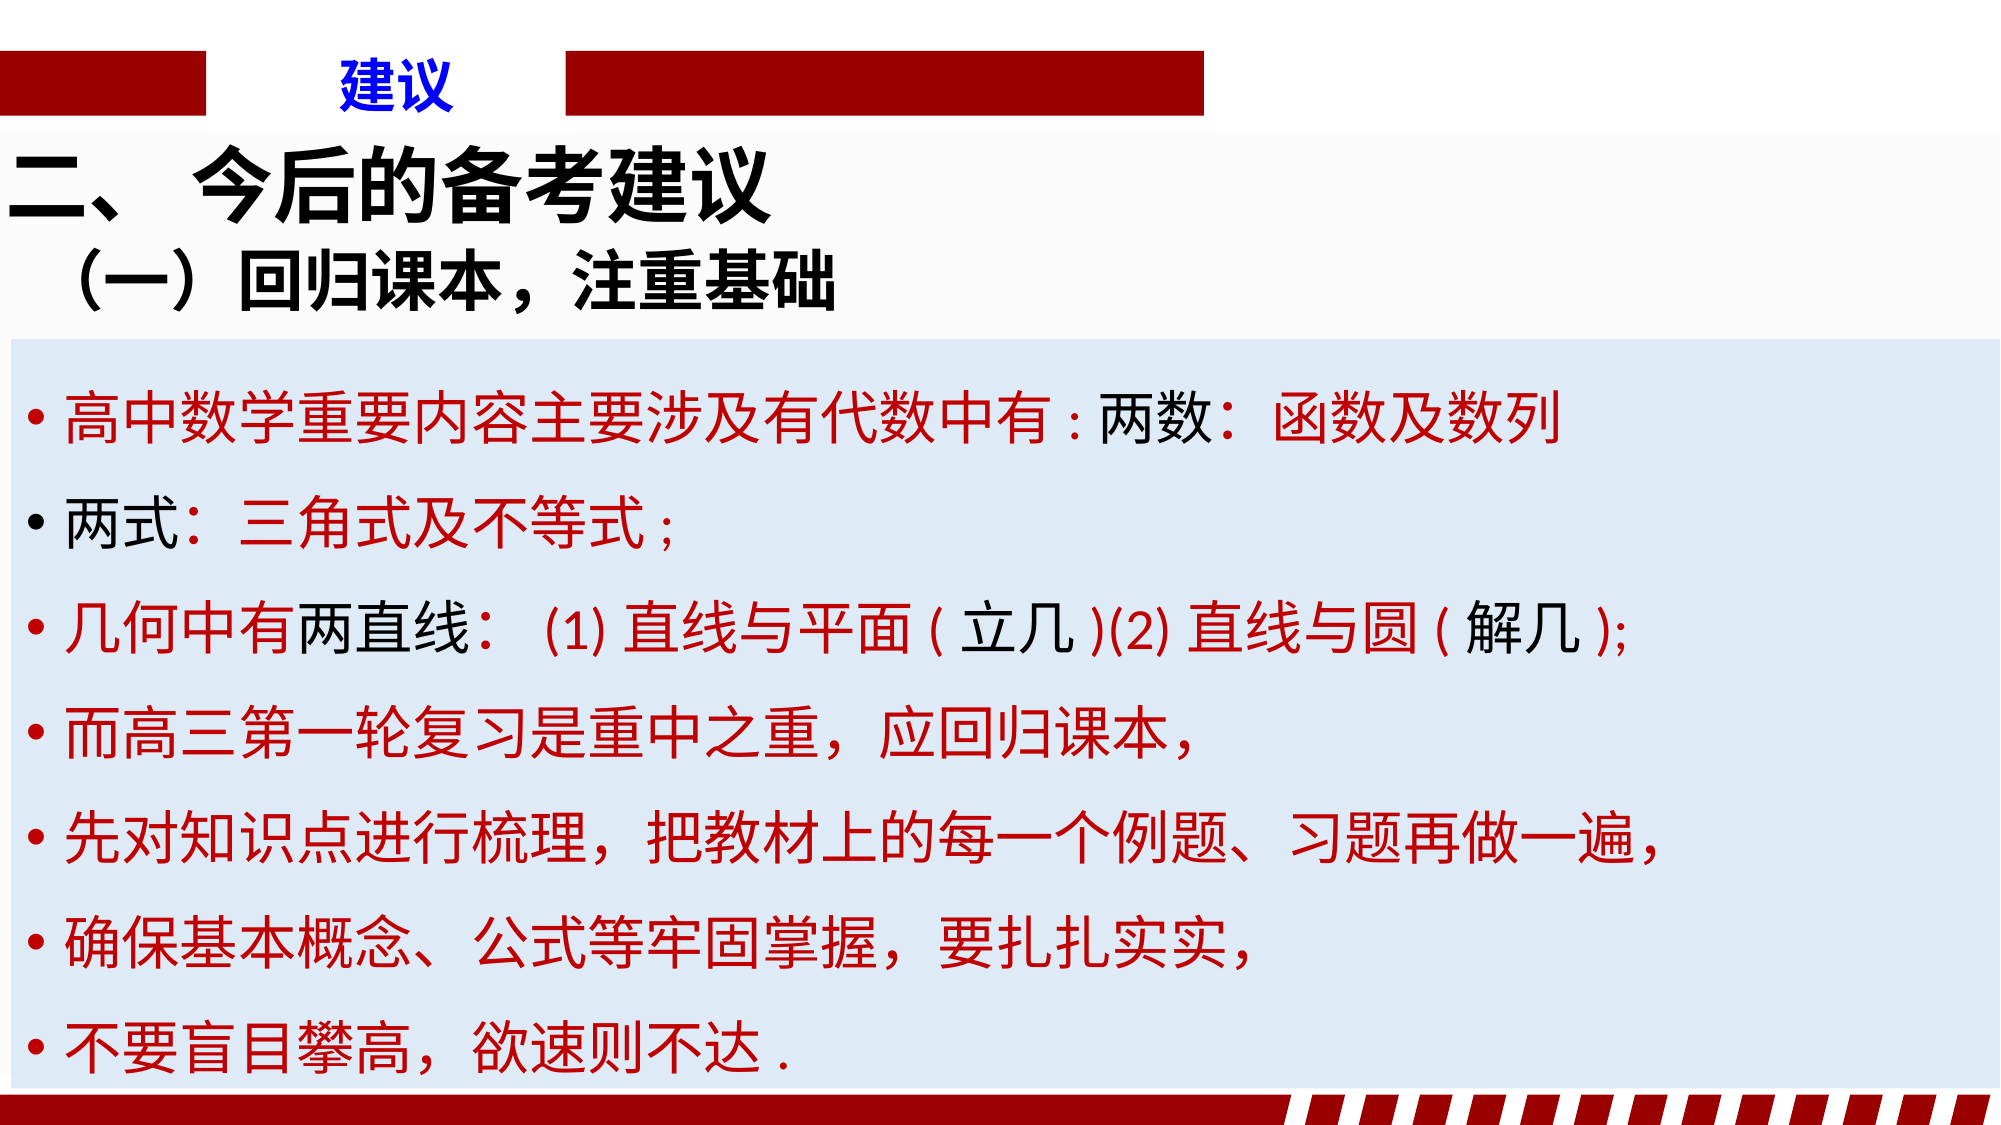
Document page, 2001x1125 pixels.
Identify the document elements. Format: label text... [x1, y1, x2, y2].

text_box 二、 今后的备考建议 [0, 105, 1991, 241]
text_box [1303, 1093, 1347, 1125]
text_box [1626, 1093, 1670, 1125]
text_box [83, 670, 1897, 769]
text_box 建议 [227, 41, 566, 105]
text_box [564, 50, 1205, 105]
text_box [1518, 1093, 1562, 1125]
text_box [1787, 1093, 1831, 1125]
text_box [1680, 1093, 1723, 1125]
text_box [0, 50, 207, 105]
text_box （一）回归课本，注重基础 [22, 241, 1023, 327]
text_box [0, 1093, 1293, 1125]
text_box [1411, 1093, 1454, 1125]
text_box [1949, 1093, 1992, 1125]
text_box [1733, 1093, 1777, 1125]
text_box [1895, 1093, 1938, 1125]
text_box [1357, 1093, 1401, 1125]
text_box [1465, 1093, 1508, 1125]
text_box [1572, 1093, 1616, 1125]
text_box 高中数学重要内容主要涉及有代数中有:两数：函数及数列 两式：三角式及不等式; 几何中有两直线：(1)直线与平面(立几)(2)直线与圆(解几); 而高三第一轮复习是重中之重，应回归课本， 先对知识点进行梳理，把教材上的每一个例题、习题再做一遍， 确保基本概念、公式等牢固掌握，要扎扎实实， 不要盲目攀高，欲速则不达. [11, 339, 2000, 1089]
text_box [1841, 1093, 1885, 1125]
